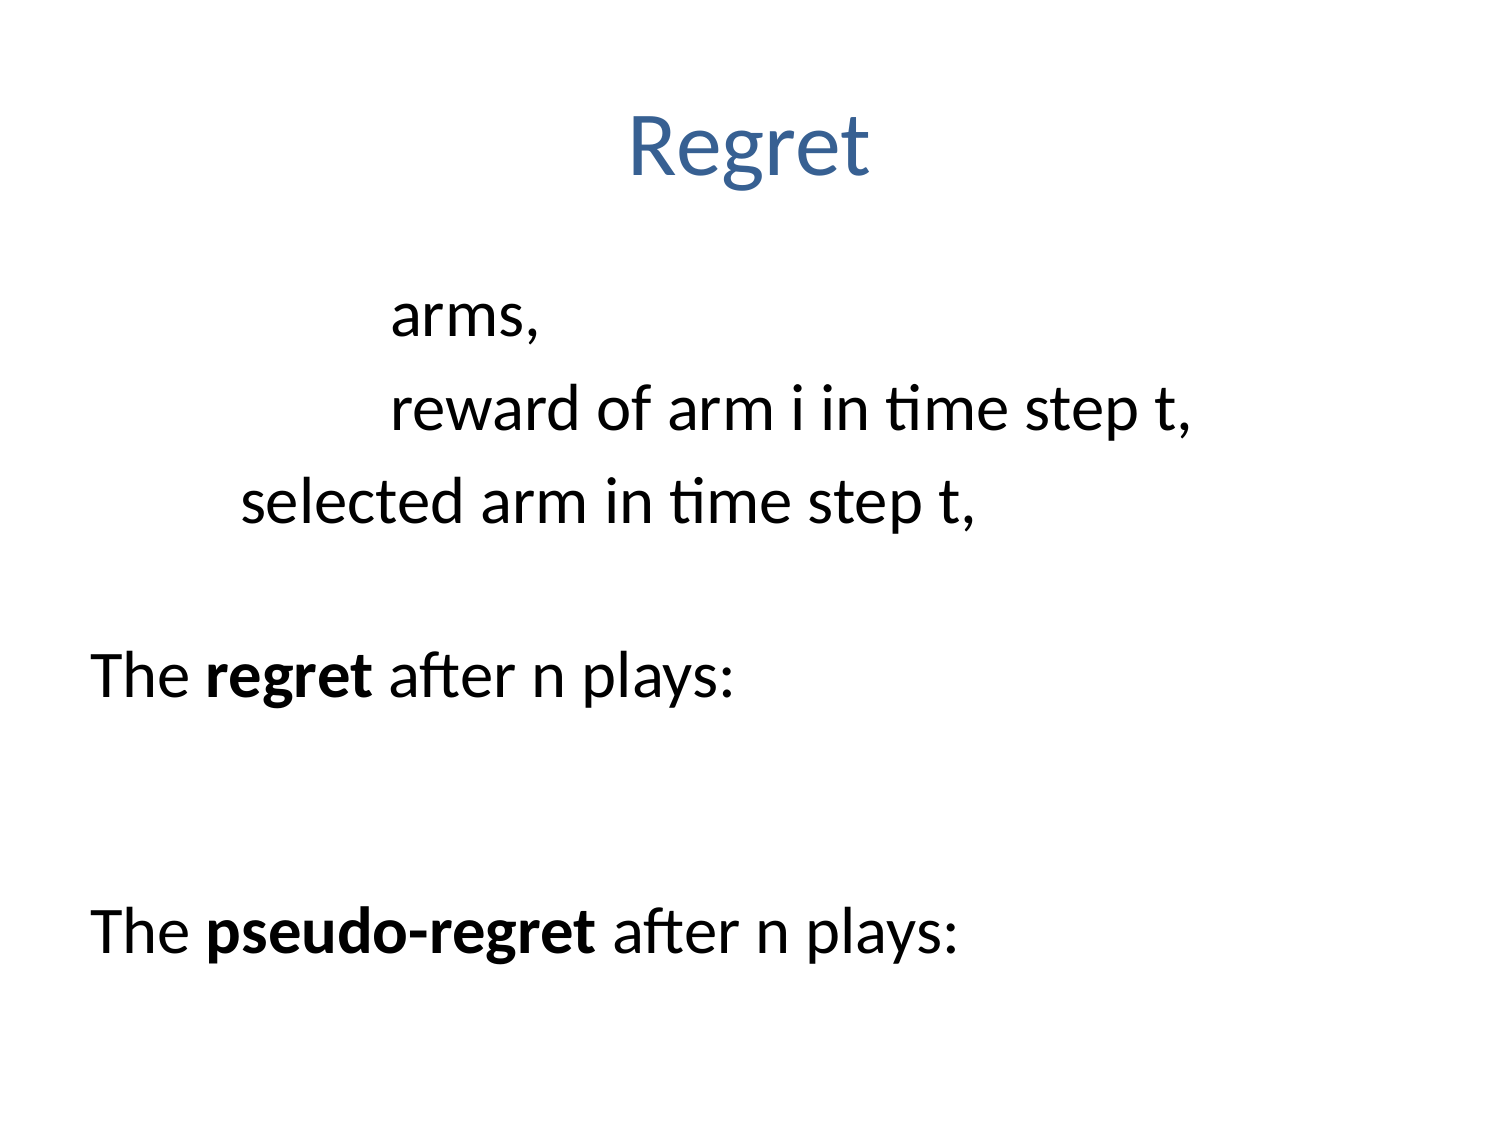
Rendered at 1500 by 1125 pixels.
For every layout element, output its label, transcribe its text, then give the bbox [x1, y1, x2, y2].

title Regret [75, 45, 1425, 233]
